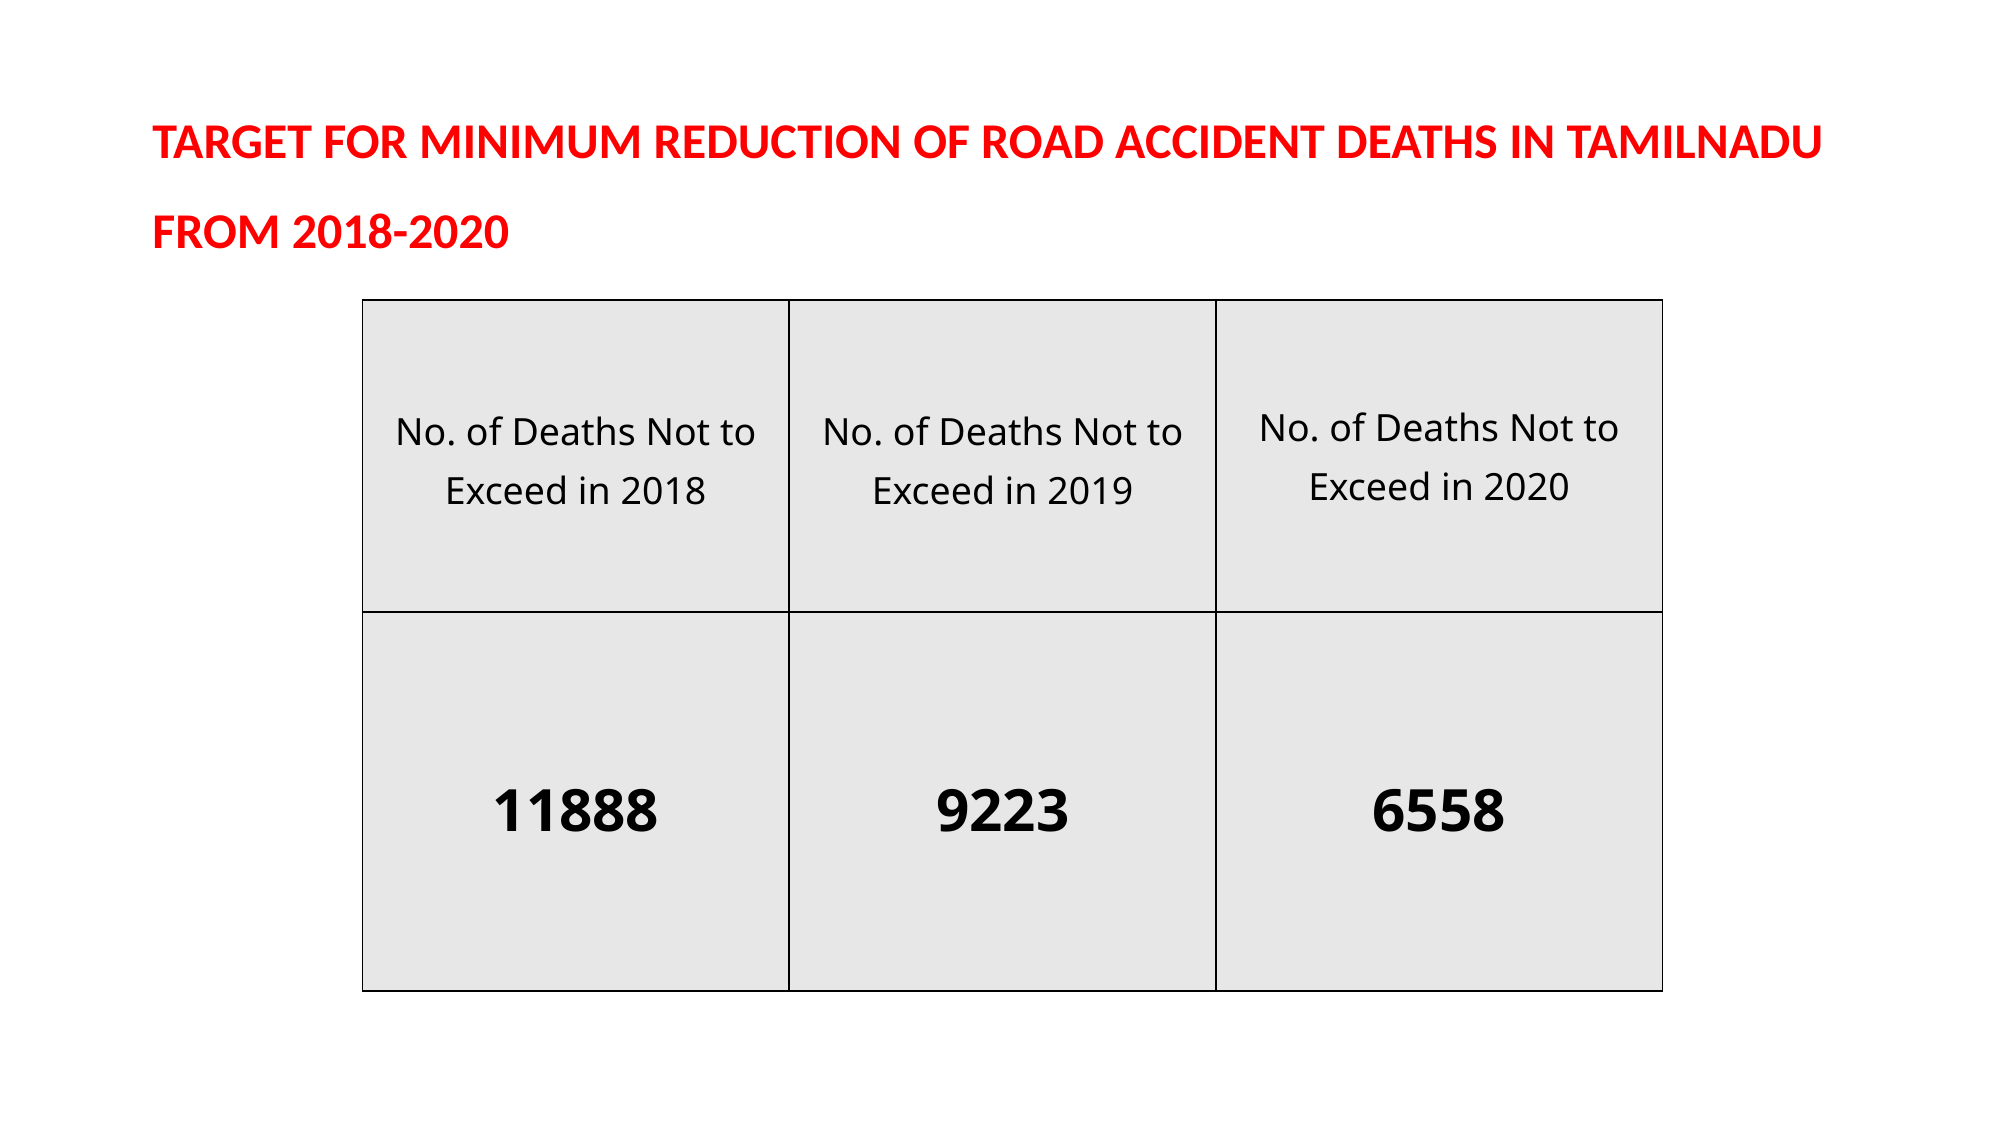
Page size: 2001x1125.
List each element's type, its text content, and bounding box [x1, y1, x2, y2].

table_cell 9223 [790, 613, 1215, 990]
table_header No. of Deaths Not to Exceed in 2018 [363, 301, 788, 611]
table_cell 11888 [363, 613, 788, 990]
table_header No. of Deaths Not to Exceed in 2019 [790, 301, 1215, 611]
table_cell 6558 [1217, 613, 1662, 990]
table_header No. of Deaths Not to Exceed in 2020 [1217, 301, 1662, 611]
title TARGET FOR MINIMUM REDUCTION OF ROAD ACCIDENT DEATHS IN TAMILNADU FROM 2018-2020 [137, 59, 1863, 278]
